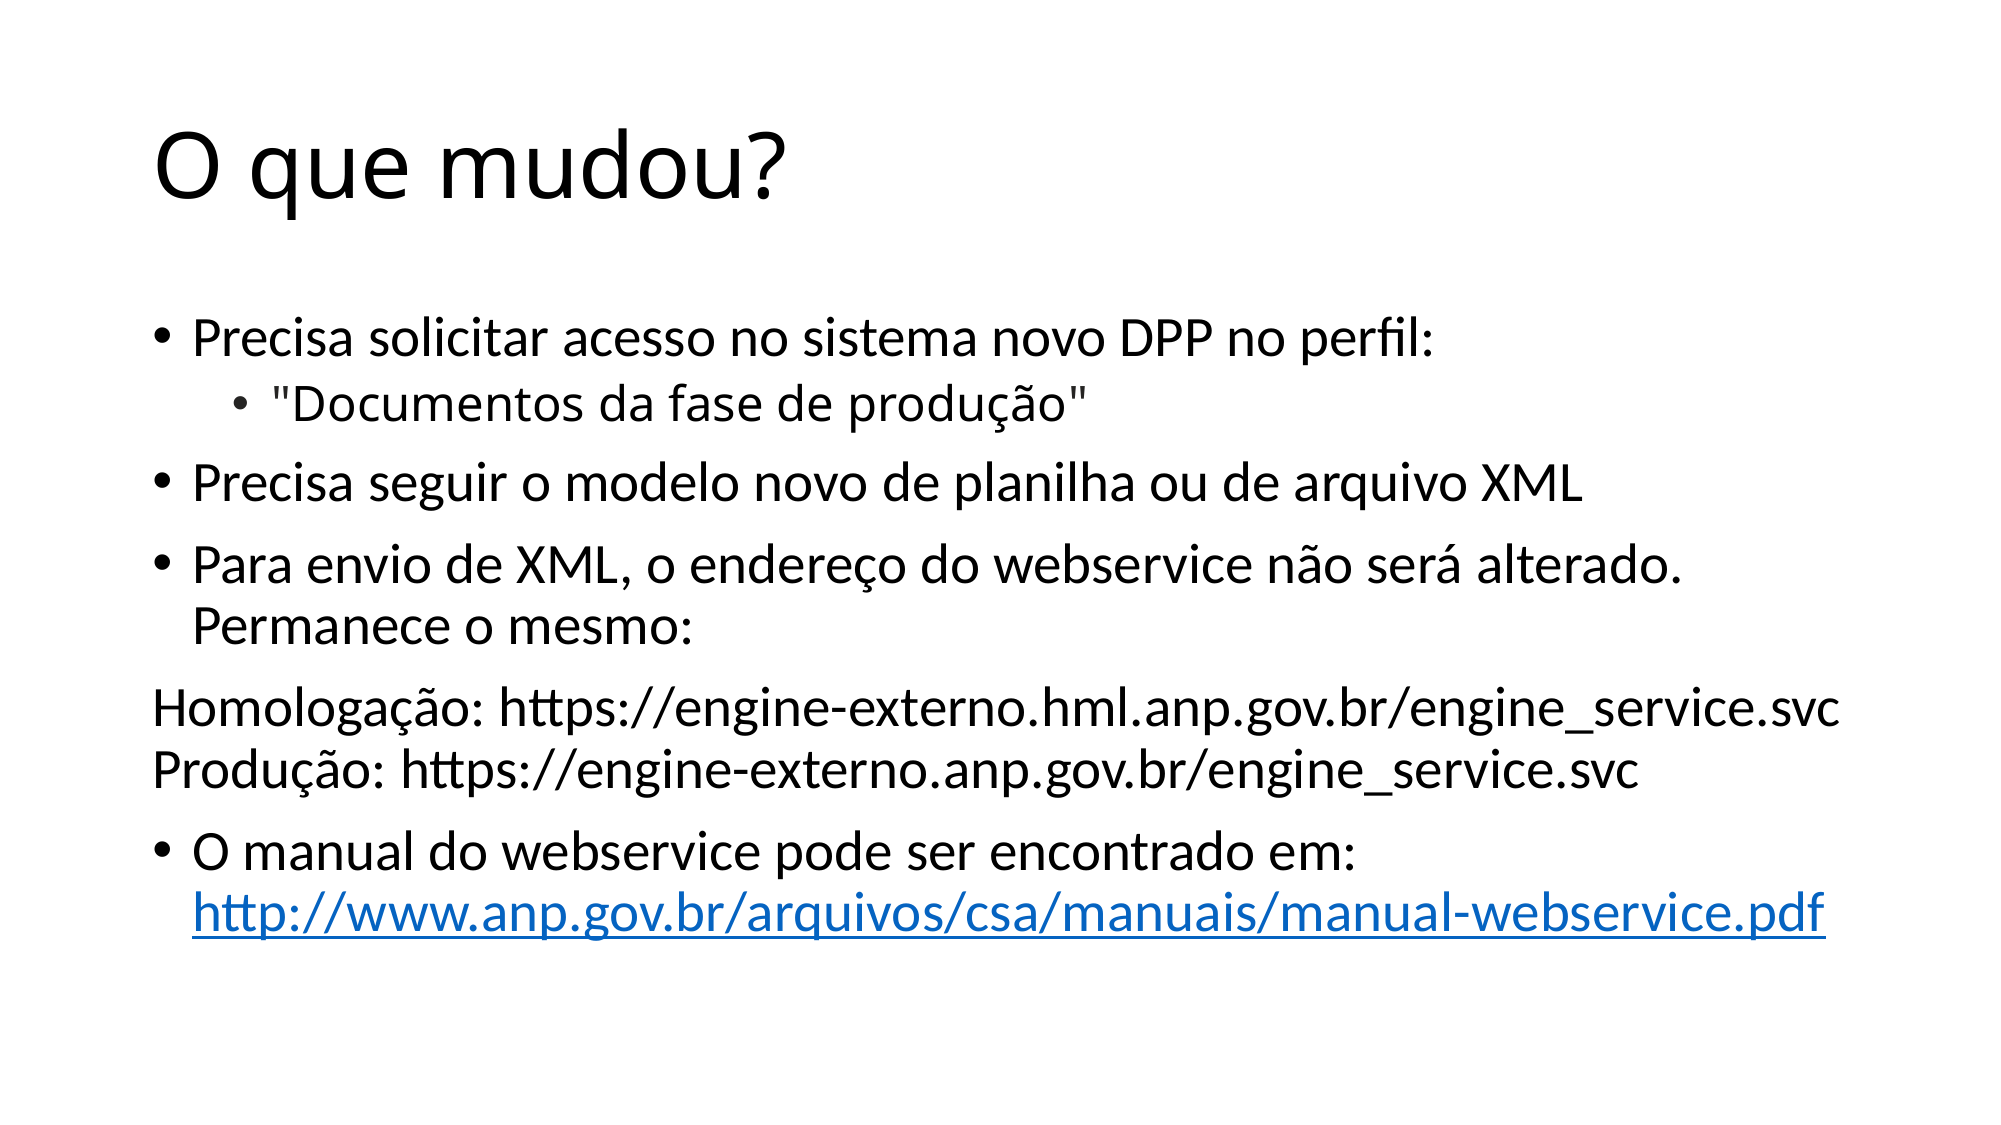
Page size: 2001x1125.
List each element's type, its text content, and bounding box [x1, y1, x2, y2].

list Precisa solicitar acesso no sistema novo DPP no perfil: "Documentos da fase de produção" Precisa seguir o modelo novo de planilha ou de arquivo XML Para envio de XML, o endereço do webservice não será alterado. Permanece o mesmo: Homologação: https://engine-externo.hml.anp.gov.br/engine_service.svc Produção: https://engine-externo.anp.gov.br/engine_service.svc O manual do webservice pode ser encontrado em: http://www.anp.gov.br/arquivos/csa/manuais/manual-webservice.pdf [137, 299, 1863, 1014]
title O que mudou? [137, 59, 1863, 278]
